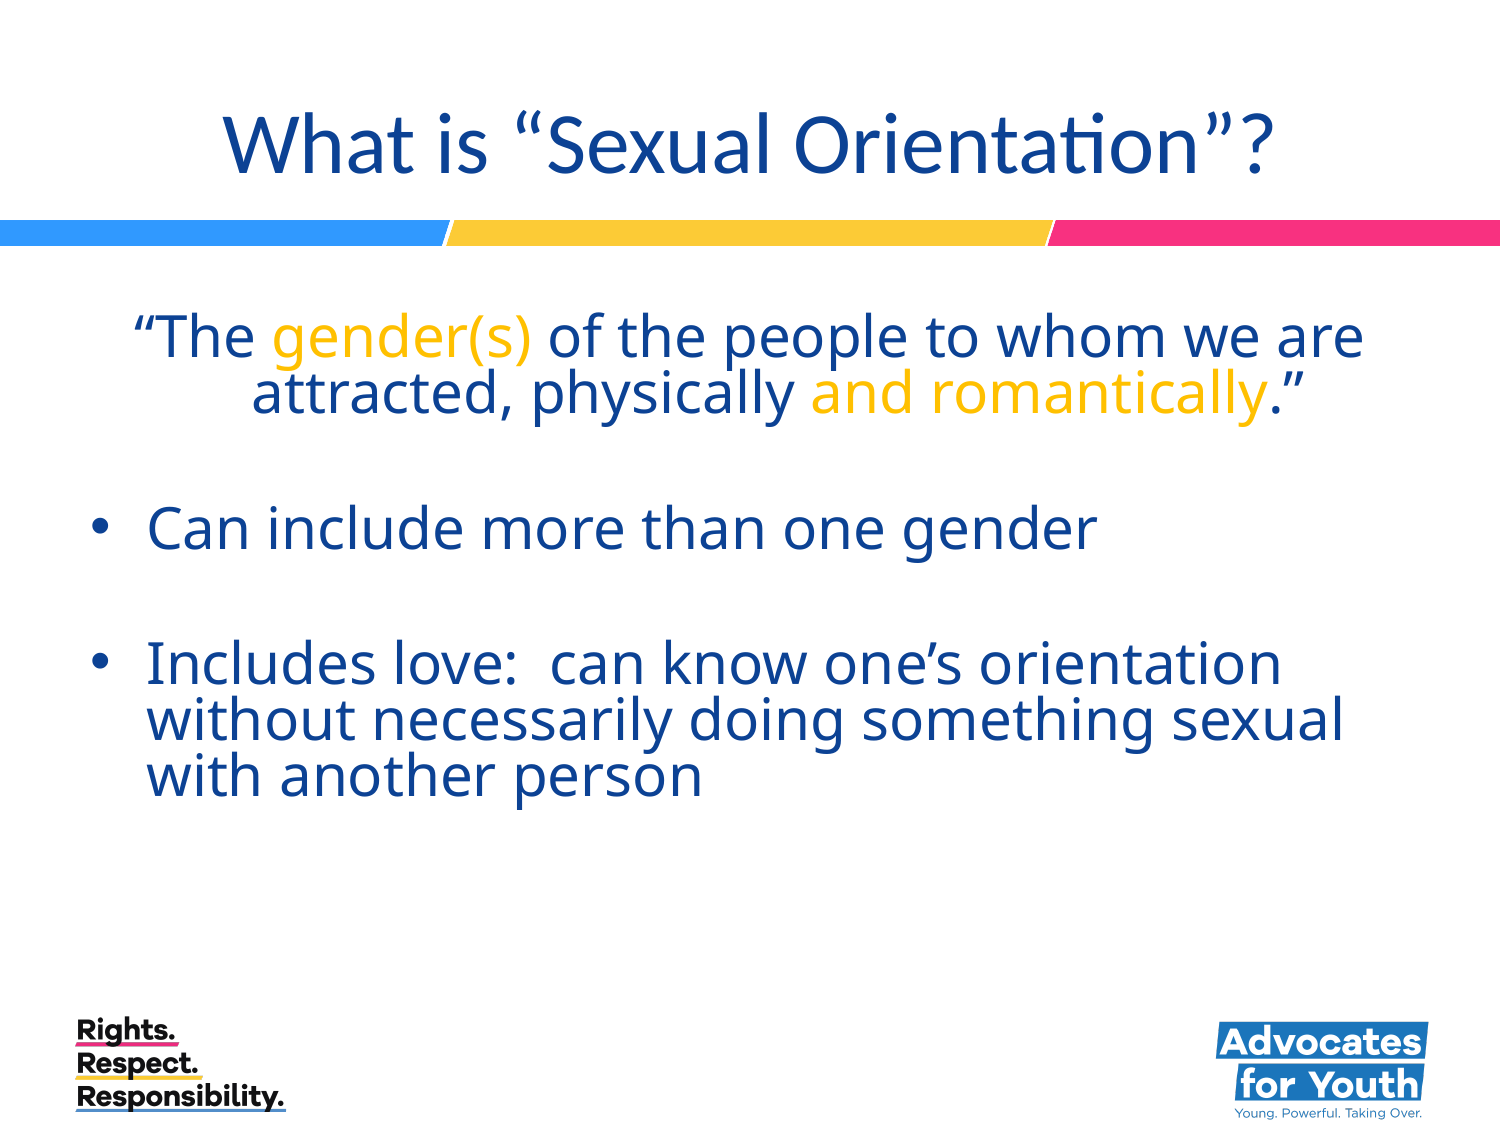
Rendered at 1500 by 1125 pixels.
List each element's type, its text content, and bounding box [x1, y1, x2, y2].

list “The gender(s) of the people to whom we are attracted, physically and romantically.” Can include more than one gender Includes love: can know one’s orientation without necessarily doing something sexual with another person [75, 305, 1425, 1048]
title What is “Sexual Orientation”? [75, 45, 1425, 233]
picture [0, 207, 1500, 258]
